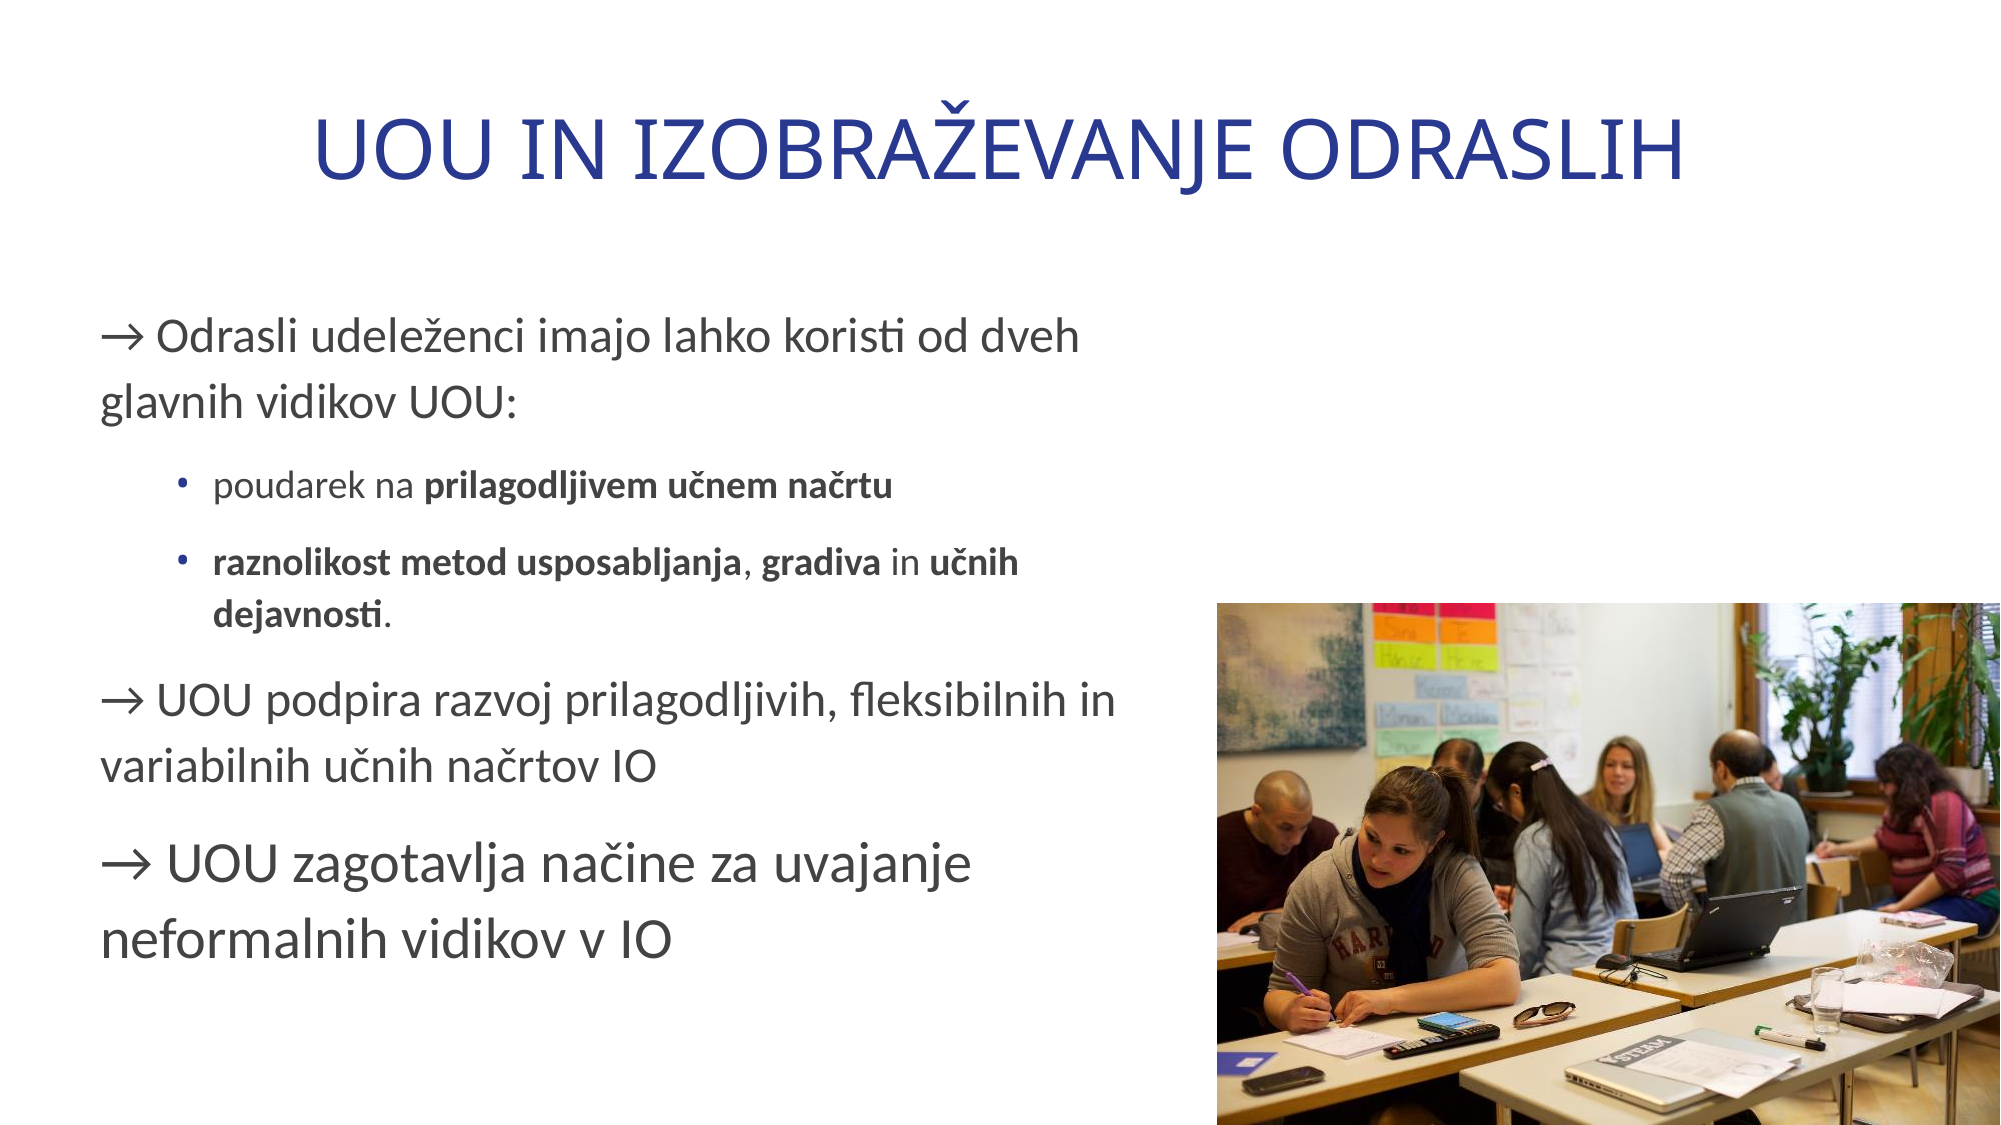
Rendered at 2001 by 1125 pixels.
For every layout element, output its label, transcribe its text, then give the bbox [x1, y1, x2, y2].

picture [1217, 603, 2000, 1125]
list → Odrasli udeleženci imajo lahko koristi od dveh glavnih vidikov UOU: poudarek na prilagodljivem učnem načrtu raznolikost metod usposabljanja, gradiva in učnih dejavnosti. → UOU podpira razvoj prilagodljivih, fleksibilnih in variabilnih učnih načrtov IO → UOU zagotavlja načine za uvajanje neformalnih vidikov v IO [85, 289, 1218, 1004]
title UOU IN IZOBRAŽEVANJE ODRASLIH [137, 44, 1863, 262]
